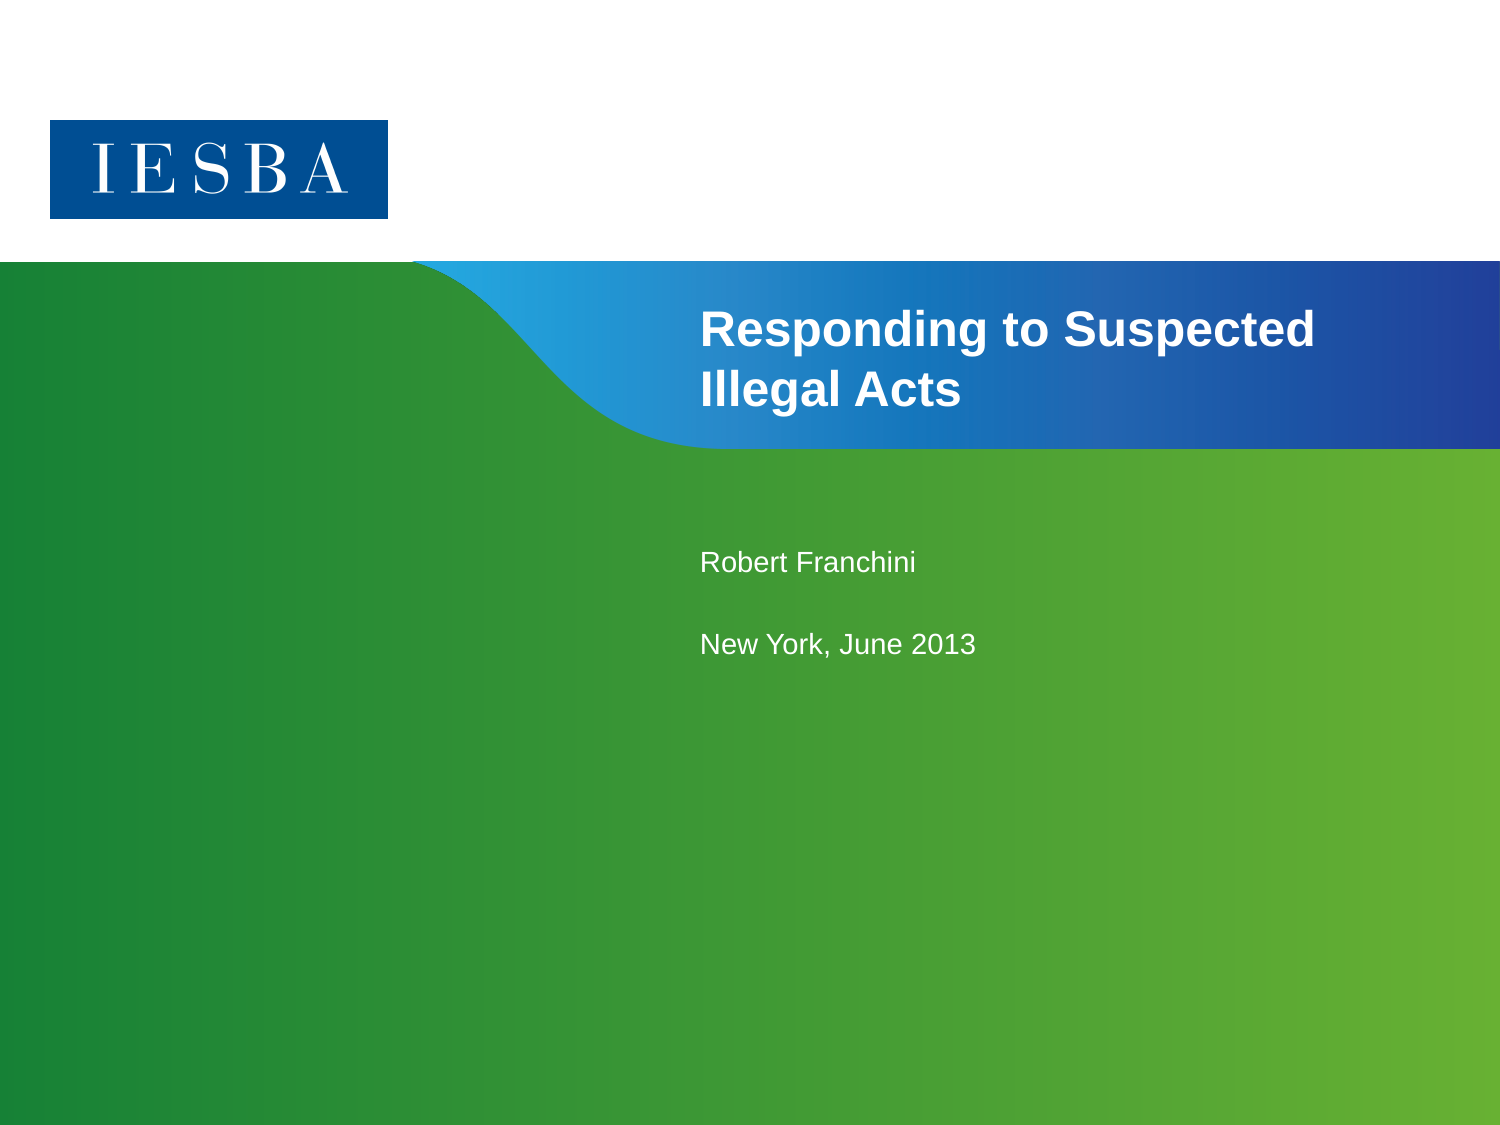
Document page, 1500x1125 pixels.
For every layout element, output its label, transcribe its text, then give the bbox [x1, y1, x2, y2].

picture [50, 120, 388, 219]
subtitle Robert Franchini New York, June 2013 [699, 543, 1203, 831]
picture [412, 261, 1500, 449]
title Responding to Suspected Illegal Acts [699, 275, 1463, 438]
